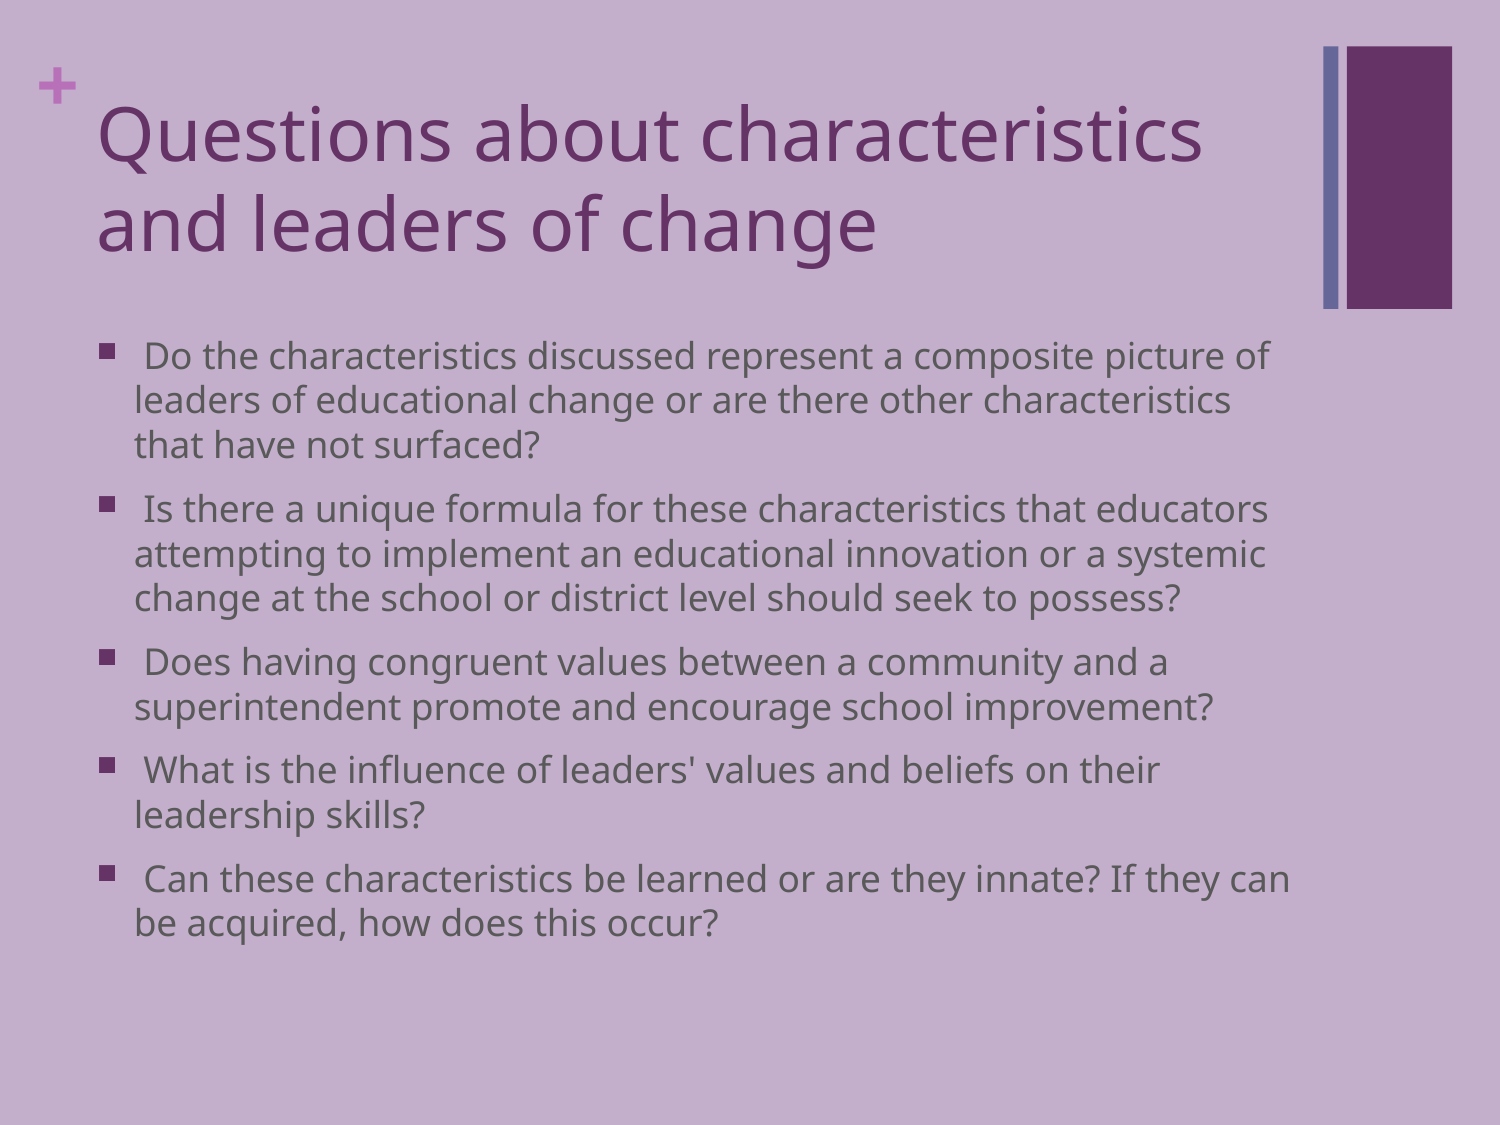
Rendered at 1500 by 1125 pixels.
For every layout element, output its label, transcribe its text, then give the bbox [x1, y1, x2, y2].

list Do the characteristics discussed represent a composite picture of leaders of educational change or are there other characteristics that have not surfaced? Is there a unique formula for these characteristics that educators attempting to implement an educational innovation or a systemic change at the school or district level should seek to possess? Does having congruent values between a community and a superintendent promote and encourage school improvement? What is the influence of leaders' values and beliefs on their leadership skills? Can these characteristics be learned or are they innate? If they can be acquired, how does this occur? [81, 324, 1322, 1005]
title Questions about characteristics and leaders of change [81, 79, 1322, 263]
